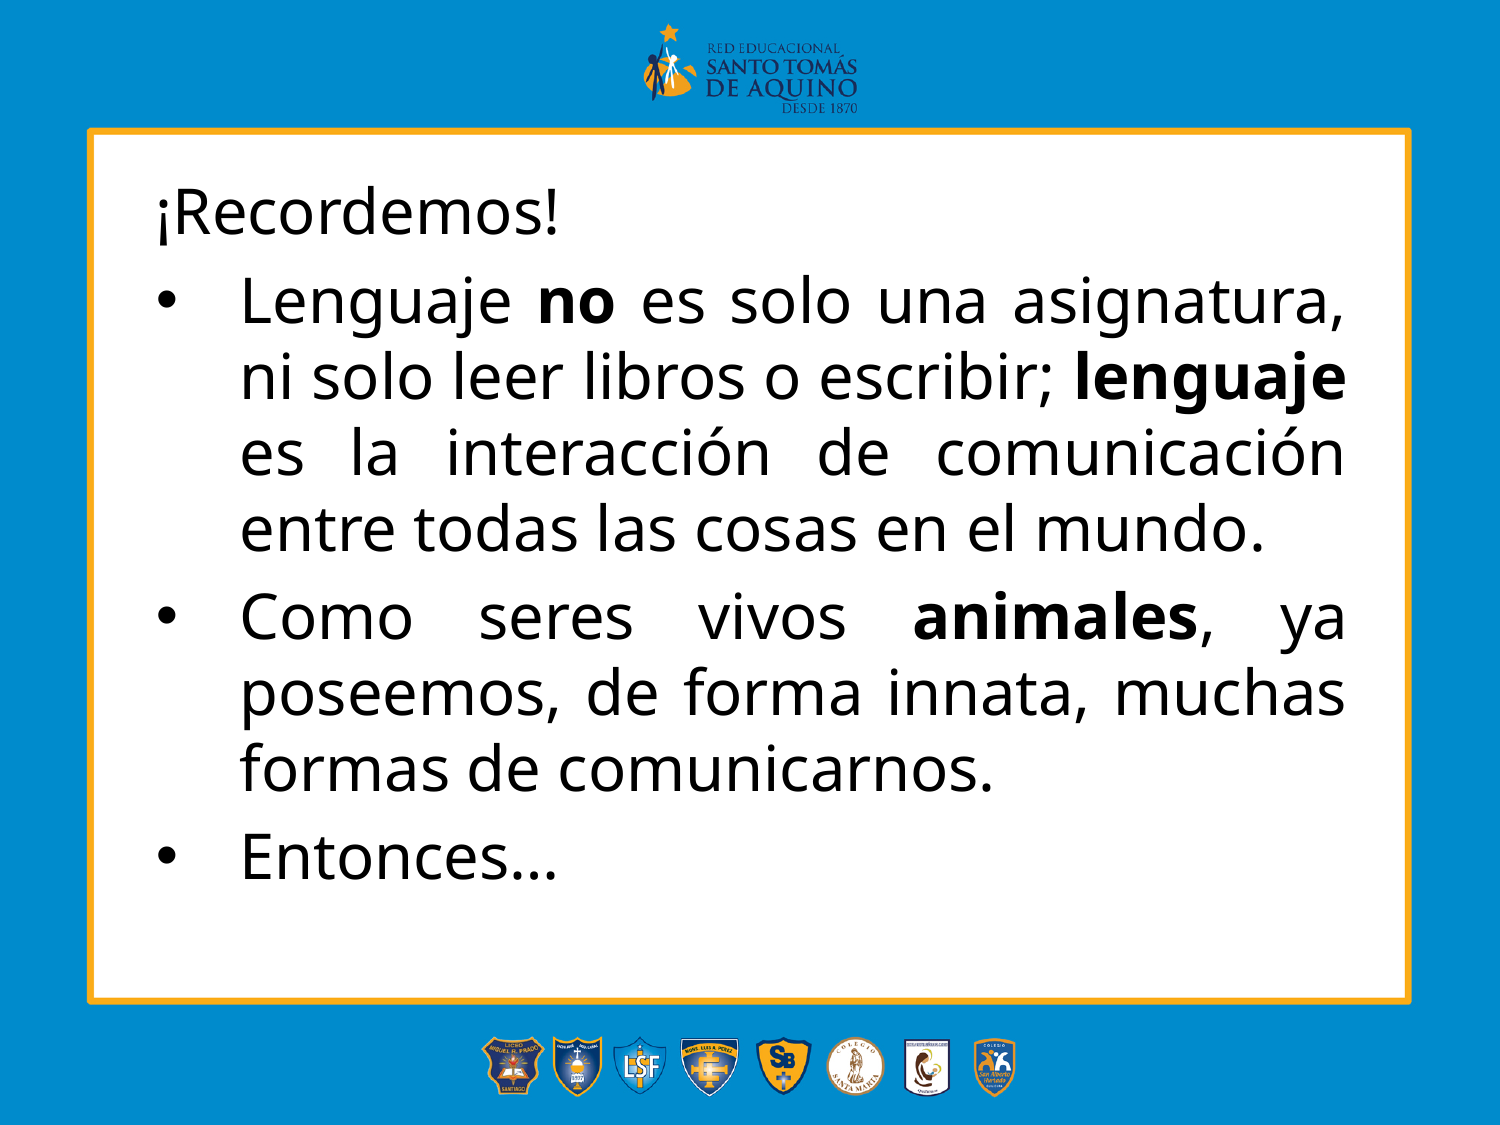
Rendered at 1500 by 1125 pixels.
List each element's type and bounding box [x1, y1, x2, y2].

picture [483, 1038, 544, 1094]
picture [87, 127, 1412, 1004]
picture [905, 1040, 949, 1096]
picture [827, 1037, 884, 1095]
picture [681, 1039, 738, 1096]
picture [553, 1037, 602, 1096]
picture [623, 1046, 659, 1087]
picture [733, 61, 740, 68]
picture [757, 1038, 811, 1094]
picture [685, 66, 696, 75]
picture [661, 25, 678, 41]
picture [644, 55, 690, 99]
picture [975, 1039, 1015, 1096]
